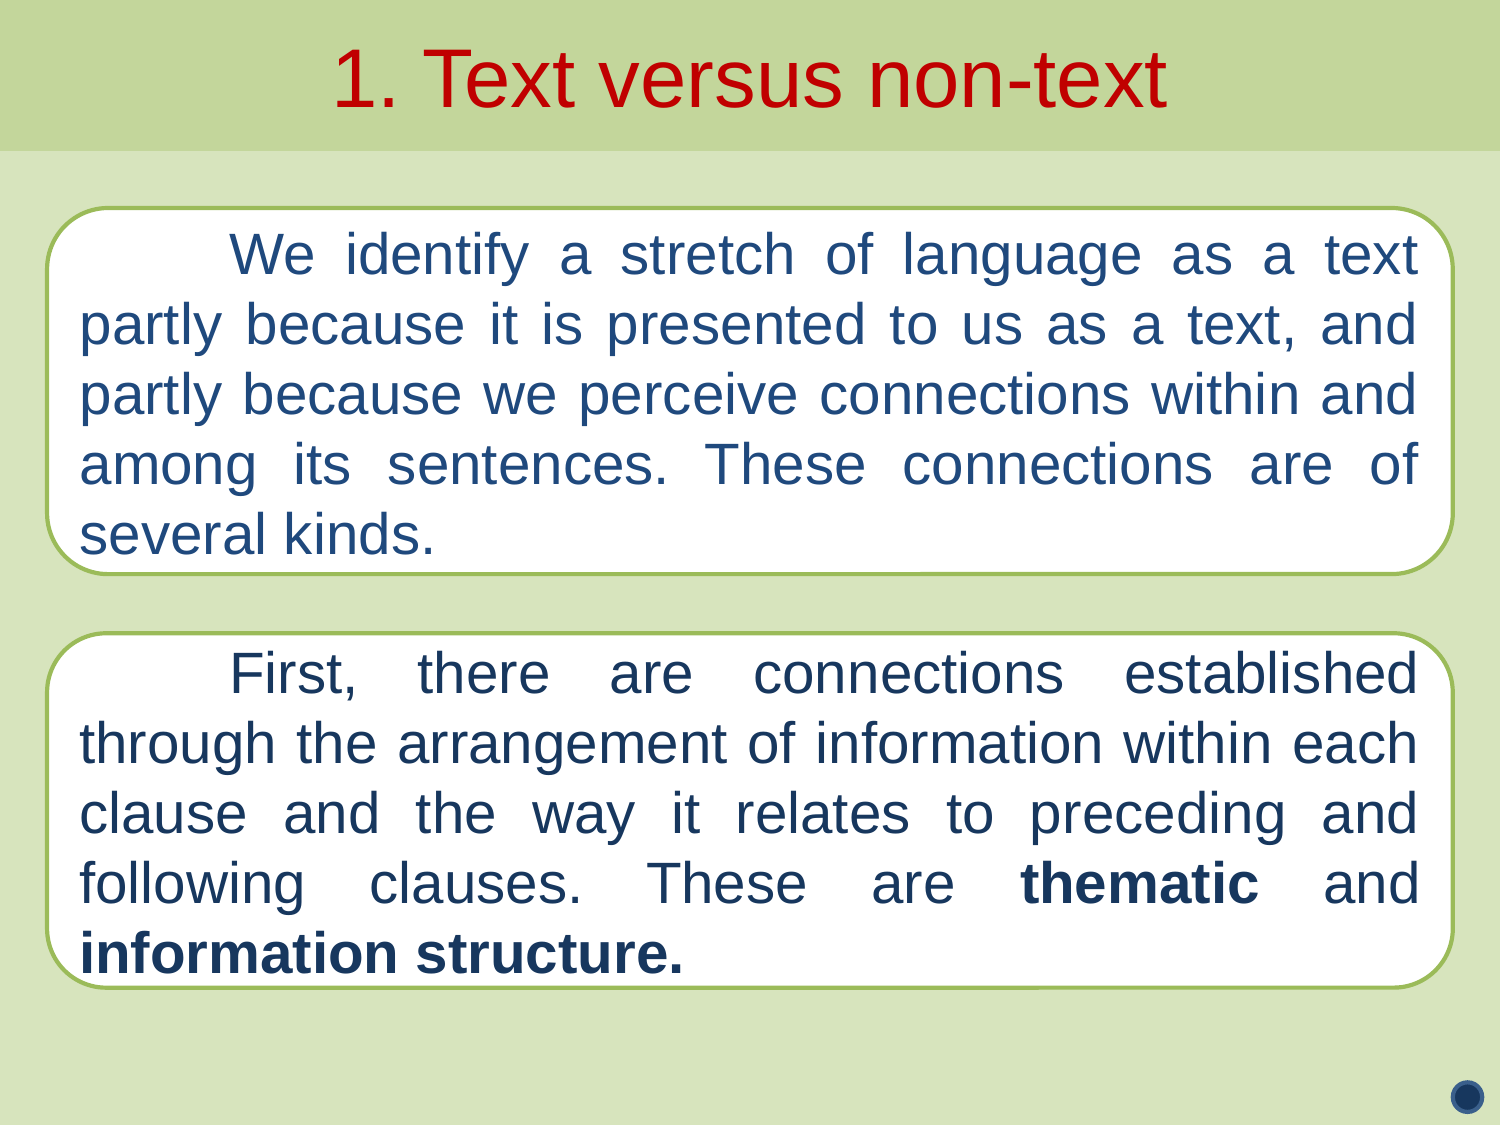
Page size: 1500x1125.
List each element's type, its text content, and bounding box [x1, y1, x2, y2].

text_box First, there are connections established through the arrangement of information within each clause and the way it relates to preceding and following clauses. These are thematic and information structure. [44, 631, 1455, 990]
text_box 1. Text versus non-text [0, 0, 1500, 151]
text_box [1450, 1080, 1485, 1115]
text_box We identify a stretch of language as a text partly because it is presented to us as a text, and partly because we perceive connections within and among its sentences. These connections are of several kinds. [44, 205, 1455, 577]
